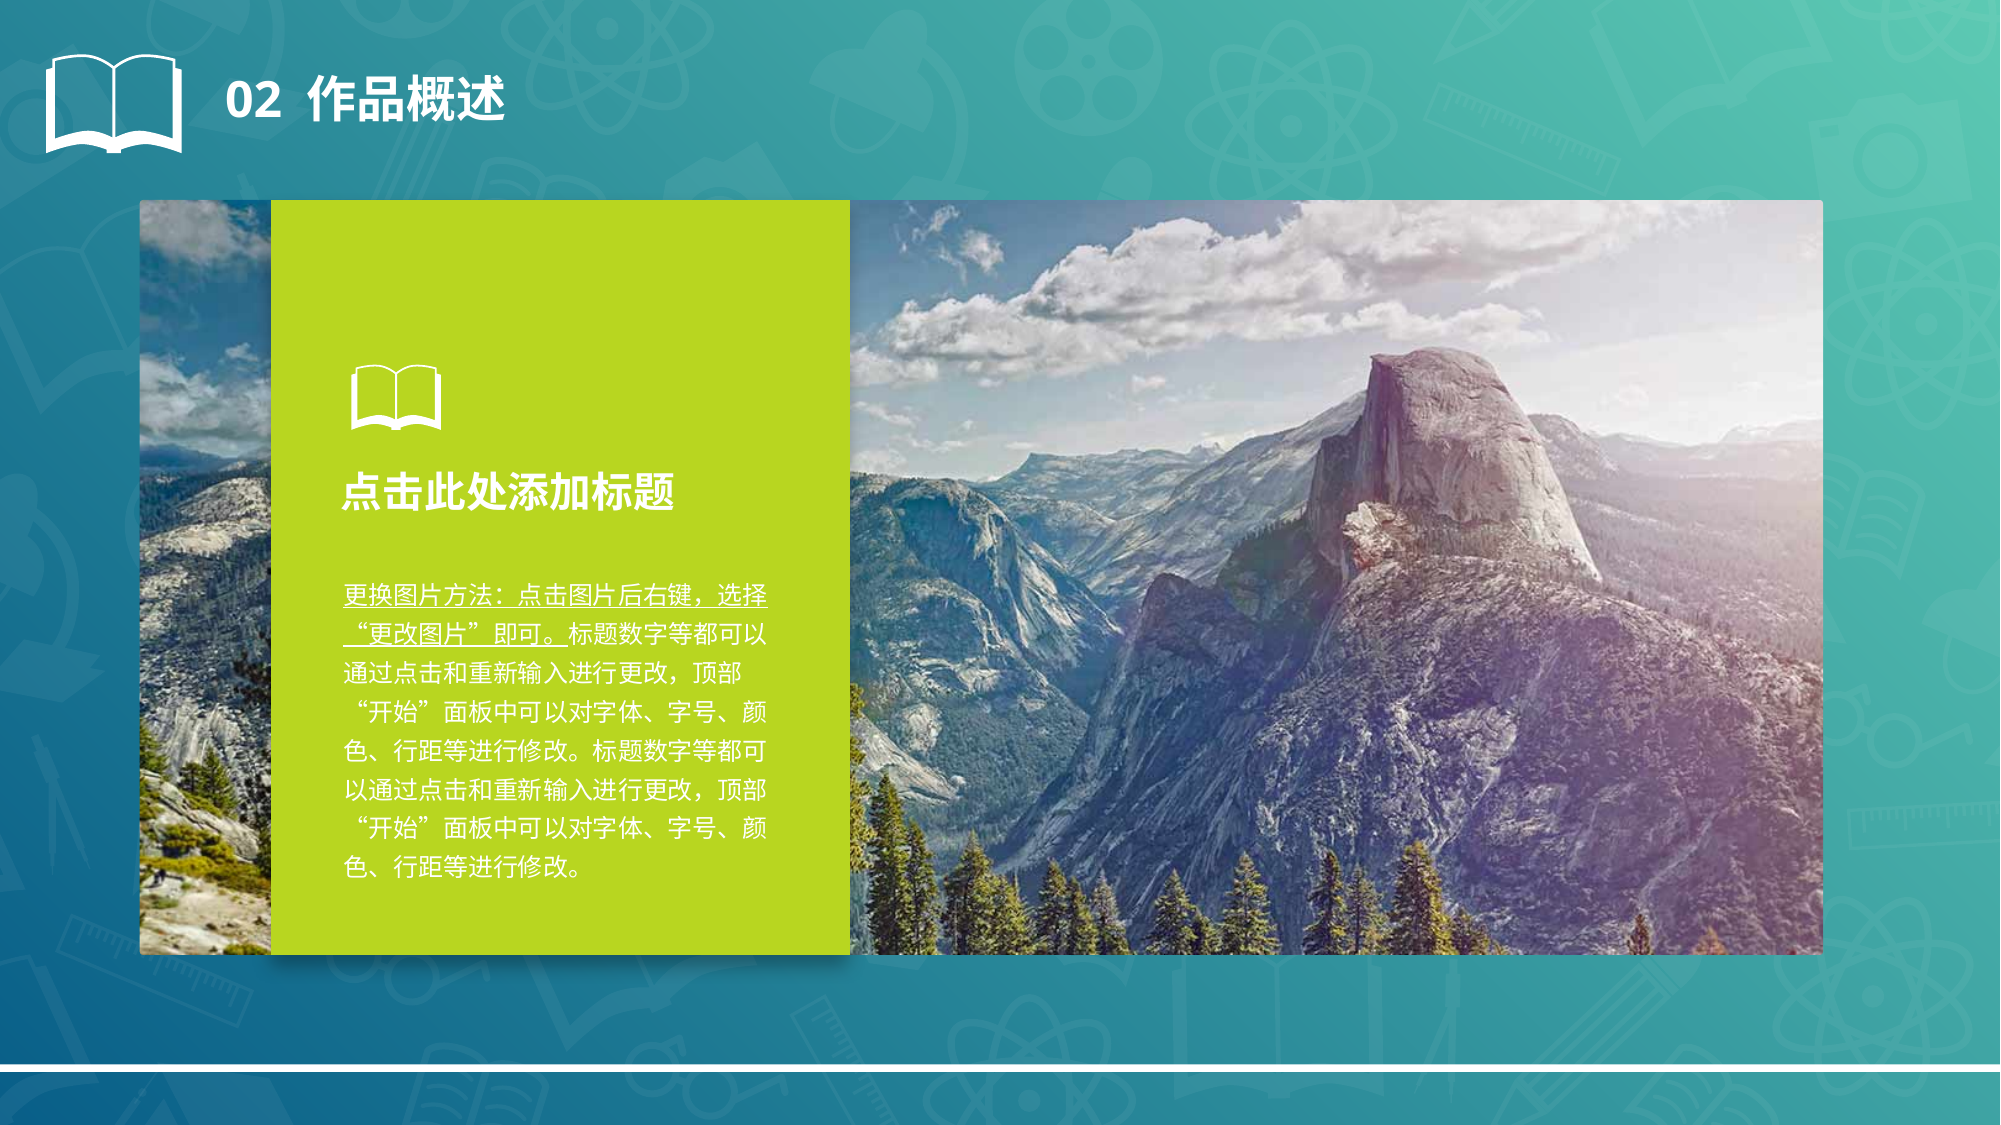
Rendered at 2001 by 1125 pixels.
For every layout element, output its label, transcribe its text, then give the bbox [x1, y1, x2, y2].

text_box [324, 458, 797, 894]
picture [139, 199, 1824, 955]
list 02 作品概述 [209, 41, 1081, 162]
